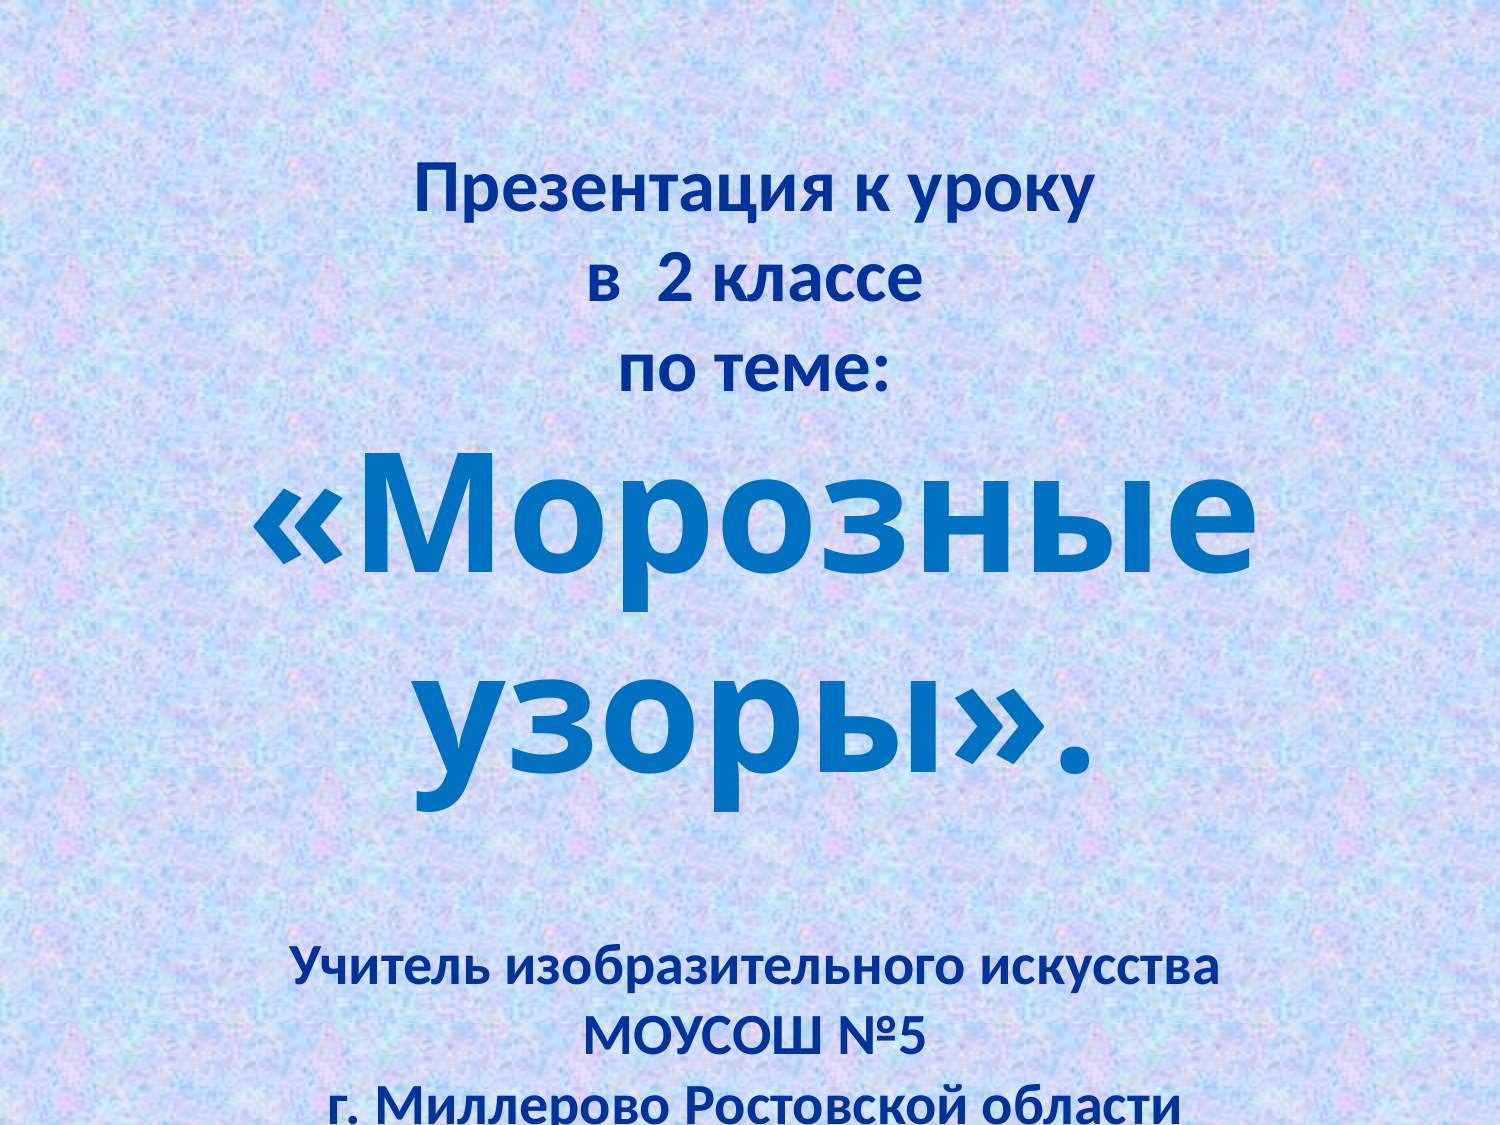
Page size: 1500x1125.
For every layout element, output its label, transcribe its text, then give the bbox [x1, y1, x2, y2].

text_box Презентация к уроку в 2 классе по теме: «Морозные узоры». Учитель изобразительного искусства МОУСОШ №5 г. Миллерово Ростовской области Донцова Татьяна Владимировна. [93, 128, 1417, 1125]
picture [0, 0, 1500, 1125]
